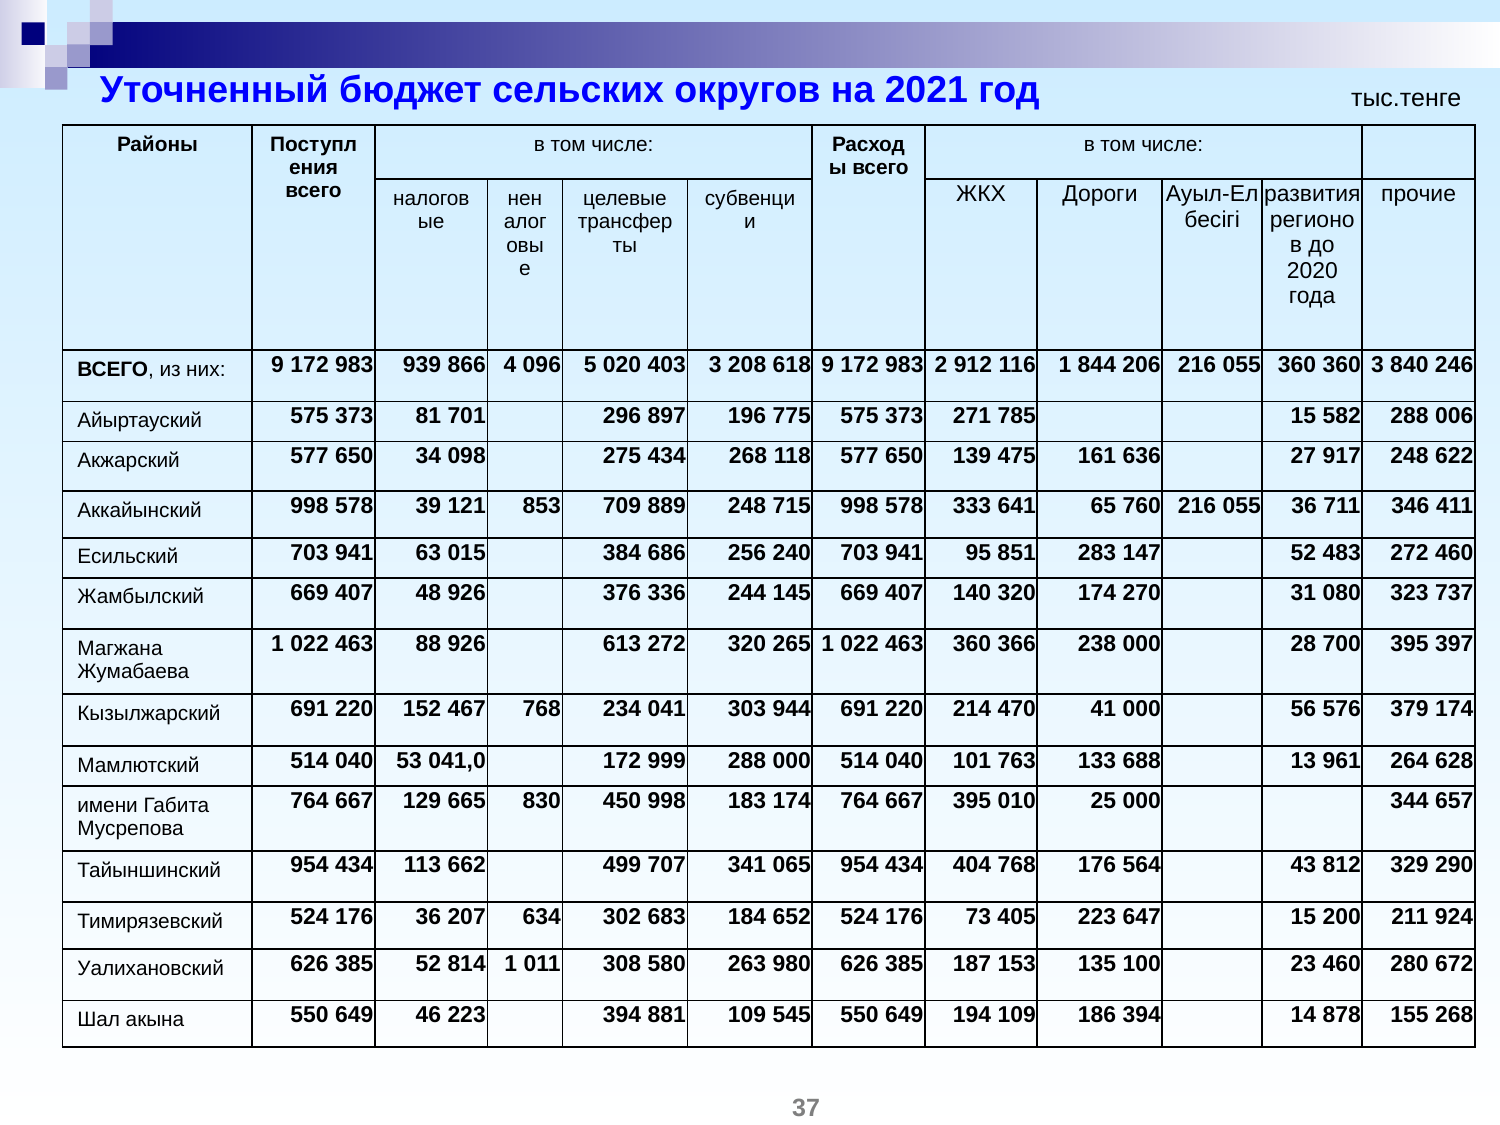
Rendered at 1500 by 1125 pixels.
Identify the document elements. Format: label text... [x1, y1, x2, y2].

table_cell 183 174 [688, 787, 811, 850]
table_cell 1 022 463 [253, 630, 374, 693]
table_cell 81 701 [376, 402, 487, 441]
table_cell [1163, 903, 1261, 948]
table_cell развития регионов до 2020 года [1263, 180, 1361, 349]
table_cell [488, 1001, 562, 1046]
table_cell 28 700 [1263, 630, 1361, 693]
table_cell 34 098 [376, 442, 487, 490]
table_cell 3 208 618 [688, 351, 811, 401]
table_cell 244 145 [688, 579, 811, 628]
table_cell 346 411 [1363, 492, 1474, 537]
table_cell 234 041 [563, 695, 687, 745]
table_cell 296 897 [563, 402, 687, 441]
table_cell 135 100 [1038, 950, 1161, 1000]
table_cell 998 578 [253, 492, 374, 537]
table_cell 1 022 463 [813, 630, 924, 693]
table_cell 14 878 [1263, 1001, 1361, 1046]
table_cell 268 118 [688, 442, 811, 490]
table_cell 2 912 116 [926, 351, 1036, 401]
table_cell 550 649 [813, 1001, 924, 1046]
table_cell Аккайынский [63, 492, 251, 537]
table_cell [1163, 787, 1261, 850]
table_cell 691 220 [253, 695, 374, 745]
table_cell 341 065 [688, 852, 811, 901]
table_cell 174 270 [1038, 579, 1161, 628]
table_cell 764 667 [253, 787, 374, 850]
table_cell 263 980 [688, 950, 811, 1000]
table_cell 288 000 [688, 747, 811, 785]
table_cell 113 662 [376, 852, 487, 901]
table_cell субвенции [688, 180, 811, 349]
table_cell 109 545 [688, 1001, 811, 1046]
table_cell 395 397 [1363, 630, 1474, 693]
table_cell 703 941 [253, 539, 374, 577]
table_cell 187 153 [926, 950, 1036, 1000]
table_cell 577 650 [813, 442, 924, 490]
table_cell 56 576 [1263, 695, 1361, 745]
table_cell 4 096 [488, 351, 562, 401]
table_cell 691 220 [813, 695, 924, 745]
table_cell [1163, 539, 1261, 577]
table_cell прочие [1363, 180, 1474, 349]
table_header в том числе: [376, 126, 811, 178]
table_cell 13 961 [1263, 747, 1361, 785]
table_cell [488, 579, 562, 628]
table_cell 613 272 [563, 630, 687, 693]
table_cell 9 172 983 [253, 351, 374, 401]
table_cell 48 926 [376, 579, 487, 628]
table_cell 939 866 [376, 351, 487, 401]
table_cell 275 434 [563, 442, 687, 490]
table_cell 211 924 [1363, 903, 1474, 948]
table_cell 186 394 [1038, 1001, 1161, 1046]
table_cell 360 360 [1263, 351, 1361, 401]
table_cell 524 176 [253, 903, 374, 948]
table_cell 272 460 [1363, 539, 1474, 577]
table_cell 63 015 [376, 539, 487, 577]
table_cell 669 407 [813, 579, 924, 628]
table_cell 954 434 [813, 852, 924, 901]
table_cell 998 578 [813, 492, 924, 537]
table_cell 626 385 [813, 950, 924, 1000]
table_cell целевые трансферты [563, 180, 687, 349]
table_cell 302 683 [563, 903, 687, 948]
table_cell 395 010 [926, 787, 1036, 850]
table_cell 65 760 [1038, 492, 1161, 537]
table_cell 954 434 [253, 852, 374, 901]
table_cell 15 582 [1263, 402, 1361, 441]
table_header Расходы всего [813, 126, 924, 349]
table_cell Мамлютский [63, 747, 251, 785]
table_cell ЖКХ [926, 180, 1036, 349]
table_cell налоговые [376, 180, 487, 349]
table_cell 764 667 [813, 787, 924, 850]
table_header Поступления всего [253, 126, 374, 349]
table_cell ВСЕГО, из них: [63, 351, 251, 401]
table_cell [1163, 852, 1261, 901]
table_cell 303 944 [688, 695, 811, 745]
table_cell Есильский [63, 539, 251, 577]
text_box тыс.тенге [1312, 81, 1500, 112]
table_cell 27 917 [1263, 442, 1361, 490]
table_cell 9 172 983 [813, 351, 924, 401]
table_cell 176 564 [1038, 852, 1161, 901]
table_cell 333 641 [926, 492, 1036, 537]
table_cell 238 000 [1038, 630, 1161, 693]
table_cell 256 240 [688, 539, 811, 577]
table_cell 264 628 [1363, 747, 1474, 785]
table_cell 5 020 403 [563, 351, 687, 401]
table_cell [488, 402, 562, 441]
table_cell 248 622 [1363, 442, 1474, 490]
table_cell Шал акына [63, 1001, 251, 1046]
table_cell 216 055 [1163, 492, 1261, 537]
table_cell 703 941 [813, 539, 924, 577]
table_cell 379 174 [1363, 695, 1474, 745]
table_cell 52 483 [1263, 539, 1361, 577]
table_cell 404 768 [926, 852, 1036, 901]
table_cell 129 665 [376, 787, 487, 850]
table_cell 133 688 [1038, 747, 1161, 785]
table_cell 524 176 [813, 903, 924, 948]
table_cell 768 [488, 695, 562, 745]
table_cell Кызылжарский [63, 695, 251, 745]
table_cell 394 881 [563, 1001, 687, 1046]
table_cell 575 373 [813, 402, 924, 441]
table_cell 214 470 [926, 695, 1036, 745]
table_cell 88 926 [376, 630, 487, 693]
table_cell Тимирязевский [63, 903, 251, 948]
table_cell имени Габита Мусрепова [63, 787, 251, 850]
table_cell 31 080 [1263, 579, 1361, 628]
table_cell 329 290 [1363, 852, 1474, 901]
table_cell 36 207 [376, 903, 487, 948]
table_cell 376 336 [563, 579, 687, 628]
table_cell 1 011 [488, 950, 562, 1000]
table_cell [1163, 1001, 1261, 1046]
table_cell [488, 630, 562, 693]
table_cell 39 121 [376, 492, 487, 537]
table_cell 514 040 [813, 747, 924, 785]
table_cell 575 373 [253, 402, 374, 441]
table_cell Уалихановский [63, 950, 251, 1000]
table_cell Ауыл-Ел бесігі [1163, 180, 1261, 349]
table_cell 194 109 [926, 1001, 1036, 1046]
table_cell [488, 442, 562, 490]
table_cell 283 147 [1038, 539, 1161, 577]
table_cell 344 657 [1363, 787, 1474, 850]
table_cell [1163, 950, 1261, 1000]
table_cell [1163, 579, 1261, 628]
table_cell [1163, 442, 1261, 490]
table_cell 196 775 [688, 402, 811, 441]
table_cell [1263, 787, 1361, 850]
table_cell Магжана Жумабаева [63, 630, 251, 693]
table_cell Тайыншинский [63, 852, 251, 901]
table_cell 73 405 [926, 903, 1036, 948]
table_cell 172 999 [563, 747, 687, 785]
title Уточненный бюджет сельских округов на 2021 год [84, 0, 1500, 200]
table_cell 155 268 [1363, 1001, 1474, 1046]
table_cell [488, 852, 562, 901]
table_header в том числе: [926, 126, 1361, 178]
table_cell 161 636 [1038, 442, 1161, 490]
table_cell 280 672 [1363, 950, 1474, 1000]
table_cell 853 [488, 492, 562, 537]
table_cell 323 737 [1363, 579, 1474, 628]
table_header Районы [63, 126, 251, 349]
table_cell 577 650 [253, 442, 374, 490]
table_cell 709 889 [563, 492, 687, 537]
table_cell [1038, 402, 1161, 441]
table_cell 626 385 [253, 950, 374, 1000]
table_cell 514 040 [253, 747, 374, 785]
table_cell [488, 747, 562, 785]
table_cell [1163, 695, 1261, 745]
table_cell 15 200 [1263, 903, 1361, 948]
table_cell 140 320 [926, 579, 1036, 628]
table_cell 499 707 [563, 852, 687, 901]
table_cell 223 647 [1038, 903, 1161, 948]
table_cell неналоговые [488, 180, 562, 349]
table_cell 43 812 [1263, 852, 1361, 901]
table_cell [1163, 747, 1261, 785]
table_cell 53 041,0 [376, 747, 487, 785]
table_cell 152 467 [376, 695, 487, 745]
table_cell 46 223 [376, 1001, 487, 1046]
table_cell 669 407 [253, 579, 374, 628]
table_cell 184 652 [688, 903, 811, 948]
table_cell [1163, 402, 1261, 441]
table_cell 52 814 [376, 950, 487, 1000]
table_cell 360 366 [926, 630, 1036, 693]
table_cell 830 [488, 787, 562, 850]
table_cell 308 580 [563, 950, 687, 1000]
table_cell 36 711 [1263, 492, 1361, 537]
table_cell 288 006 [1363, 402, 1474, 441]
table_cell [488, 539, 562, 577]
table_cell 1 844 206 [1038, 351, 1161, 401]
table_cell 41 000 [1038, 695, 1161, 745]
table_cell Айыртауский [63, 402, 251, 441]
table_cell 216 055 [1163, 351, 1261, 401]
table_cell 384 686 [563, 539, 687, 577]
table_cell Акжарский [63, 442, 251, 490]
table_cell Дороги [1038, 180, 1161, 349]
text_box 37 [699, 1087, 913, 1125]
table_cell 248 715 [688, 492, 811, 537]
table_cell 450 998 [563, 787, 687, 850]
table_cell 139 475 [926, 442, 1036, 490]
table_cell 25 000 [1038, 787, 1161, 850]
table_cell 95 851 [926, 539, 1036, 577]
table_cell 3 840 246 [1363, 351, 1474, 401]
table_cell Жамбылский [63, 579, 251, 628]
table_cell [1163, 630, 1261, 693]
table_cell 101 763 [926, 747, 1036, 785]
table_cell 550 649 [253, 1001, 374, 1046]
table_cell 320 265 [688, 630, 811, 693]
table_cell 271 785 [926, 402, 1036, 441]
table_cell 23 460 [1263, 950, 1361, 1000]
table_cell 634 [488, 903, 562, 948]
table_header [1363, 126, 1474, 178]
